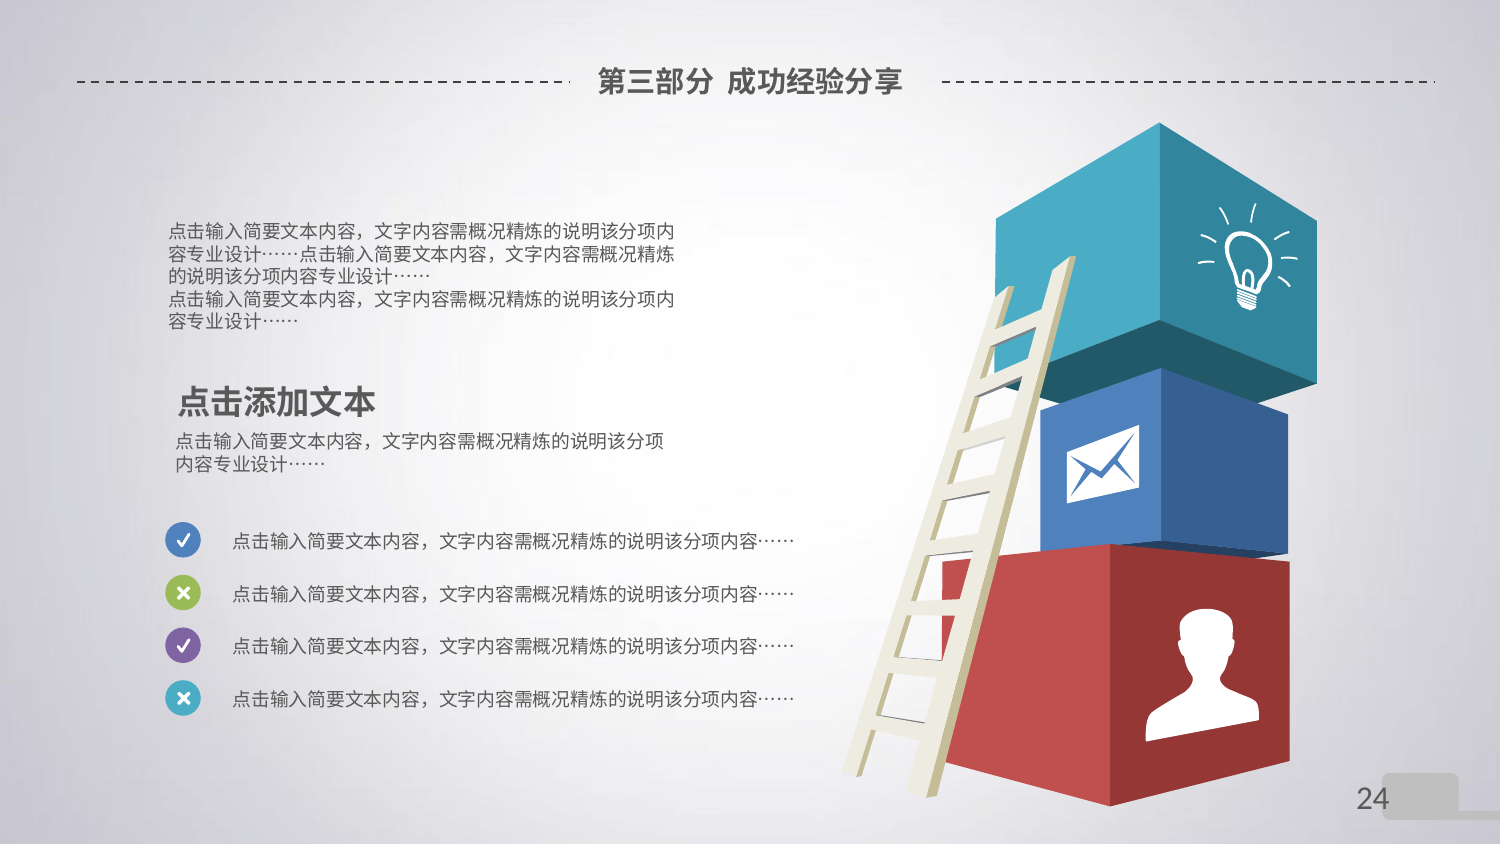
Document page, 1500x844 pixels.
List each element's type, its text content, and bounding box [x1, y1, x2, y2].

title 第三部分 成功经验分享 [18, 52, 1483, 110]
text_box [841, 255, 1077, 799]
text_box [164, 679, 810, 719]
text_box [1082, 367, 1289, 542]
text_box 点击输入简要文本内容，文字内容需概况精炼的说明该分项内容专业设计……点击输入简要文本内容，文字内容需概况精炼的说明该分项内容专业设计…… 点击输入简要文本内容，文字内容需概况精炼的说明该分项内容专业设计…… [156, 214, 698, 338]
text_box 点击输入简要文本内容，文字内容需概况精炼的说明该分项内容专业设计…… [160, 422, 693, 483]
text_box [940, 543, 1290, 807]
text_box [993, 122, 1318, 435]
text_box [164, 574, 810, 613]
text_box 点击添加文本 [162, 373, 392, 422]
picture [0, 0, 1500, 844]
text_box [164, 627, 810, 666]
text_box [164, 521, 810, 561]
